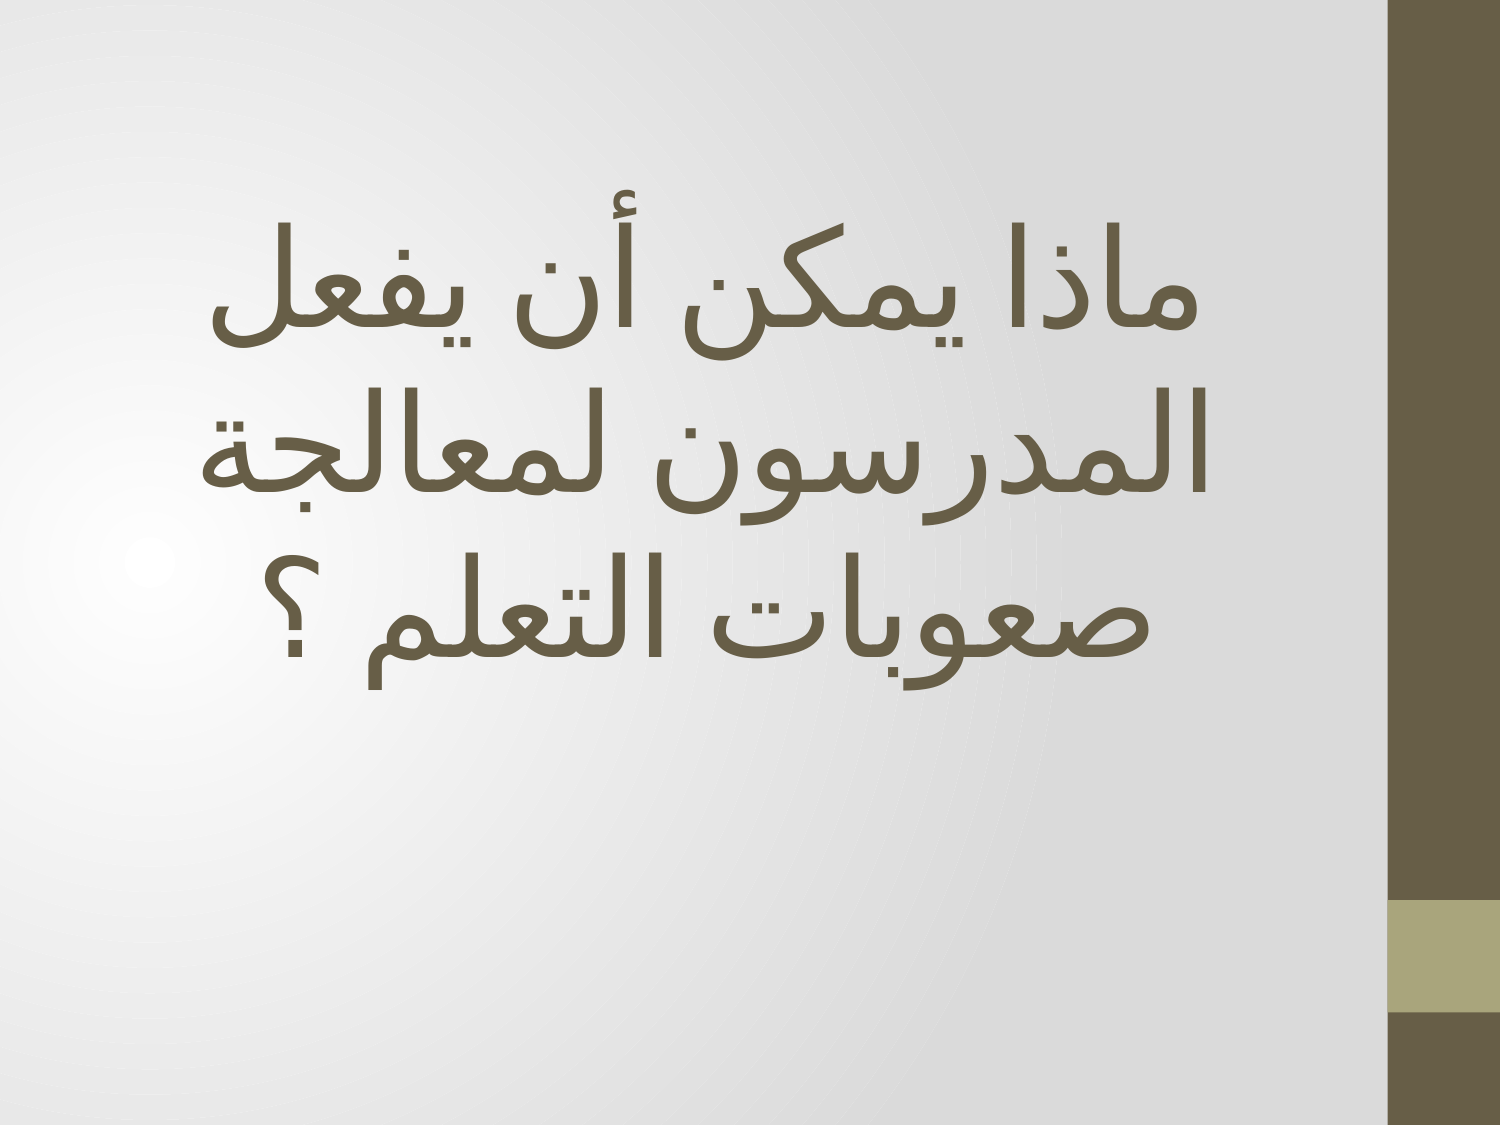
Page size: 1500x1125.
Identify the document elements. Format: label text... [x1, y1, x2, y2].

title ماذا يمكن أن يفعل المدرسون لمعالجة صعوبات التعلم ؟ [88, 267, 1326, 693]
